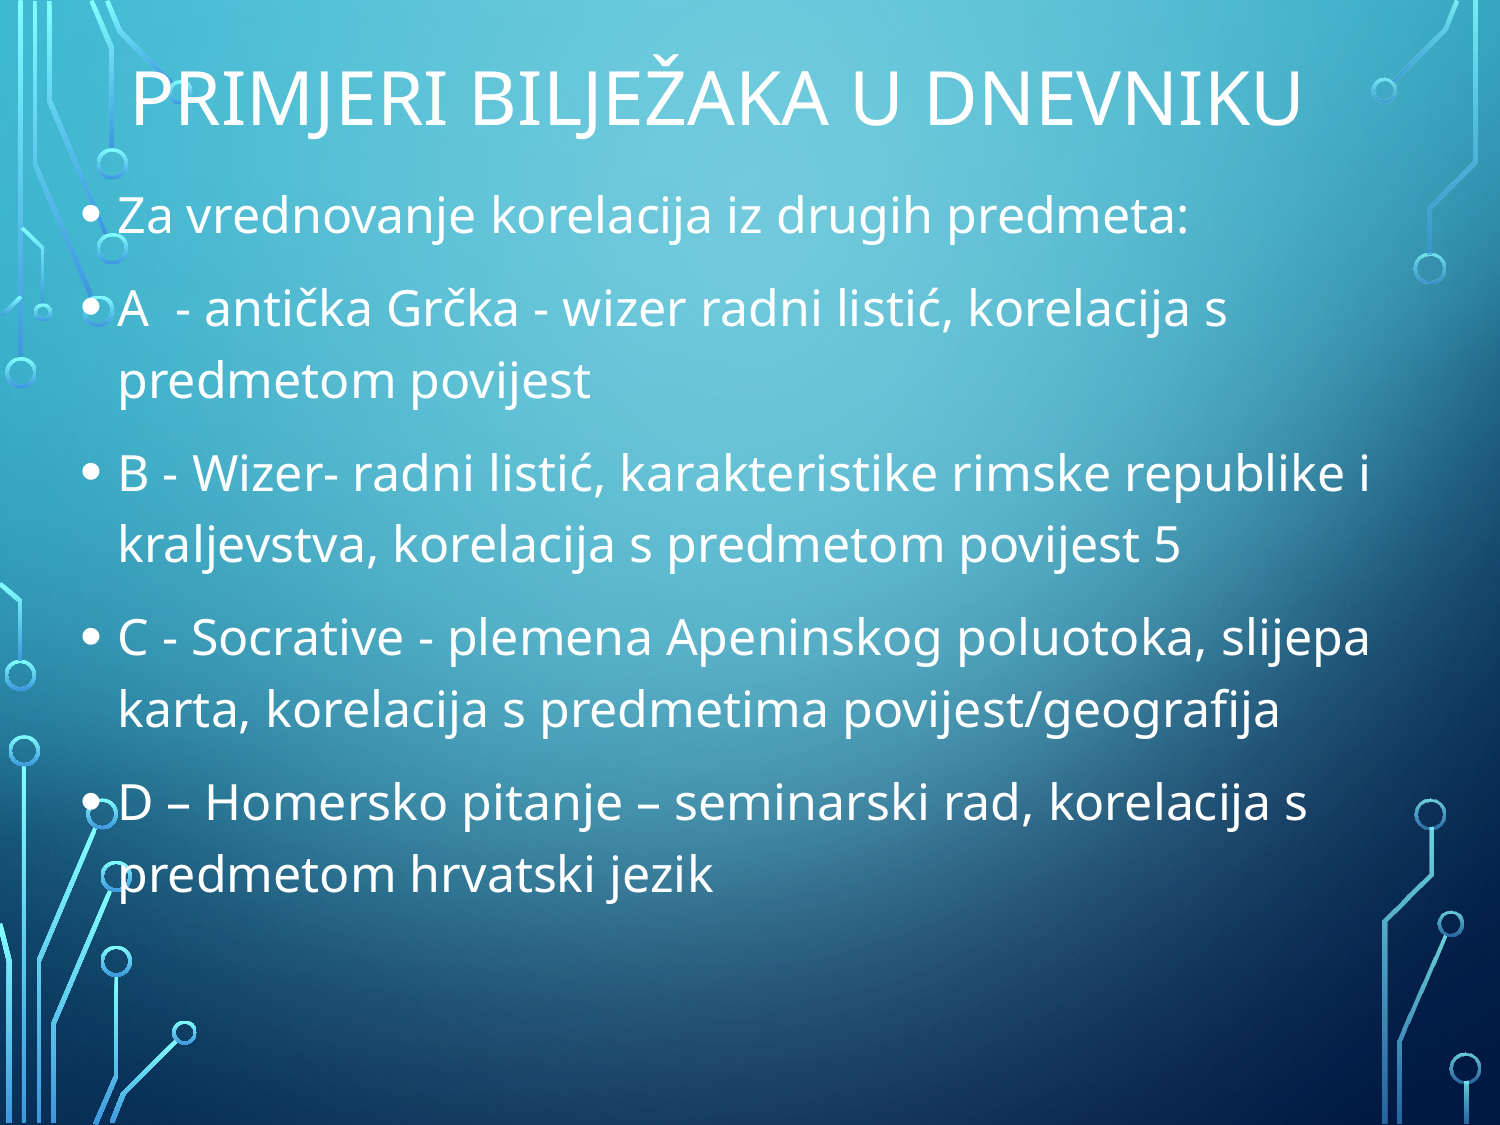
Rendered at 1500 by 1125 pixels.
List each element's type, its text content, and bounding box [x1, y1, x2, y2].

list Za vrednovanje korelacija iz drugih predmeta: A - antička Grčka - wizer radni listić, korelacija s predmetom povijest B - Wizer- radni listić, karakteristike rimske republike i kraljevstva, korelacija s predmetom povijest 5 C - Socrative - plemena Apeninskog poluotoka, slijepa karta, korelacija s predmetima povijest/geografija D – Homersko pitanje – seminarski rad, korelacija s predmetom hrvatski jezik [64, 163, 1436, 1059]
title Primjeri bilježaka u dnevniku [114, 42, 1386, 161]
